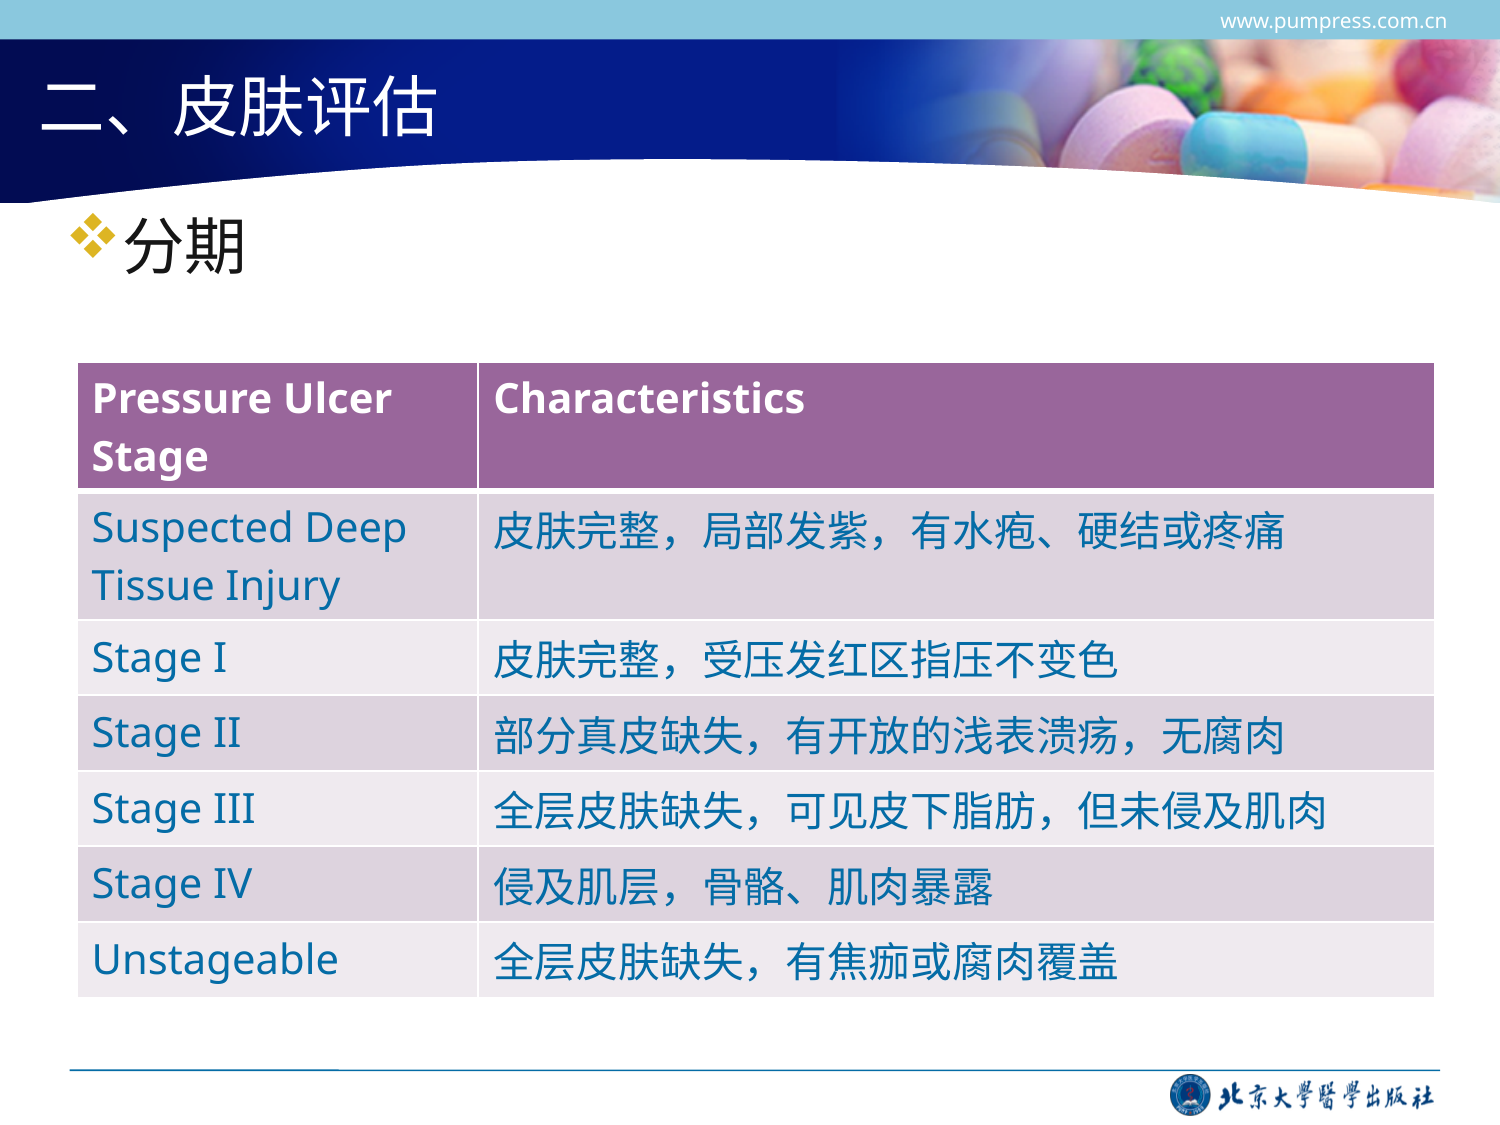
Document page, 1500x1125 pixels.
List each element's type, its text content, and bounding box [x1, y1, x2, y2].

table_cell Stage II [78, 696, 477, 770]
table_cell Stage III [78, 772, 477, 845]
table_cell 部分真皮缺失，有开放的浅表溃疡，无腐肉 [479, 696, 1434, 770]
picture [0, 40, 1500, 203]
table_cell 全层皮肤缺失，有焦痂或腐肉覆盖 [479, 923, 1434, 997]
table_cell Stage I [78, 621, 477, 694]
table_cell Stage IV [78, 847, 477, 921]
picture [1170, 1074, 1436, 1118]
table_cell 侵及肌层，骨骼、肌肉暴露 [479, 847, 1434, 921]
table_cell Suspected Deep Tissue Injury [78, 494, 477, 619]
table_header Pressure Ulcer Stage [78, 363, 477, 488]
slide_number www.pumpress.com.cn [1024, 0, 1463, 38]
table_cell 皮肤完整，受压发红区指压不变色 [479, 621, 1434, 694]
title 二、皮肤评估 [23, 58, 1349, 152]
table_header Characteristics [479, 363, 1434, 488]
table_cell 皮肤完整，局部发紫，有水疱、硬结或疼痛 [479, 494, 1434, 619]
list 分期 [49, 198, 1463, 1026]
table_cell 全层皮肤缺失，可见皮下脂肪，但未侵及肌肉 [479, 772, 1434, 845]
table_cell Unstageable [78, 923, 477, 997]
